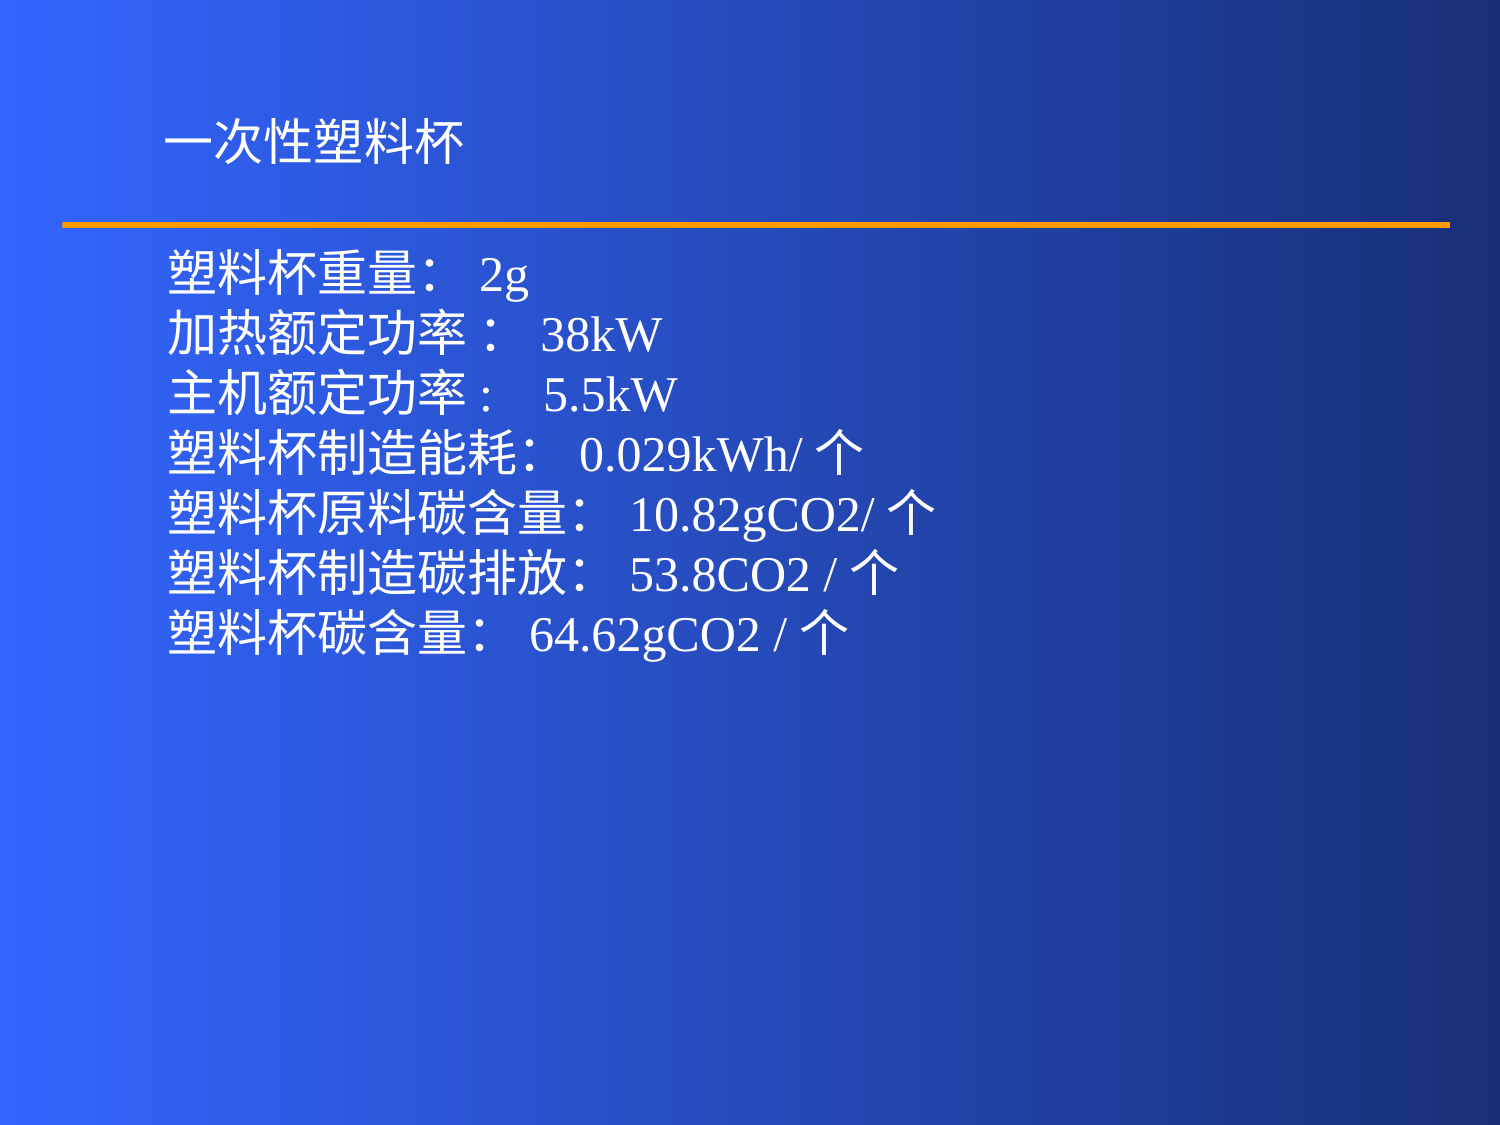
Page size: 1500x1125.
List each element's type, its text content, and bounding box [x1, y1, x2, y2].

text_box 一次性塑料杯 [149, 103, 479, 179]
text_box 塑料杯重量：2g 加热额定功率 ：38kW 主机额定功率: 5.5kW 塑料杯制造能耗：0.029kWh/个 塑料杯原料碳含量：10.82gCO2/个 塑料杯制造碳排放：53.8CO2 /个 塑料杯碳含量：64.62gCO2 /个 [152, 234, 1465, 670]
